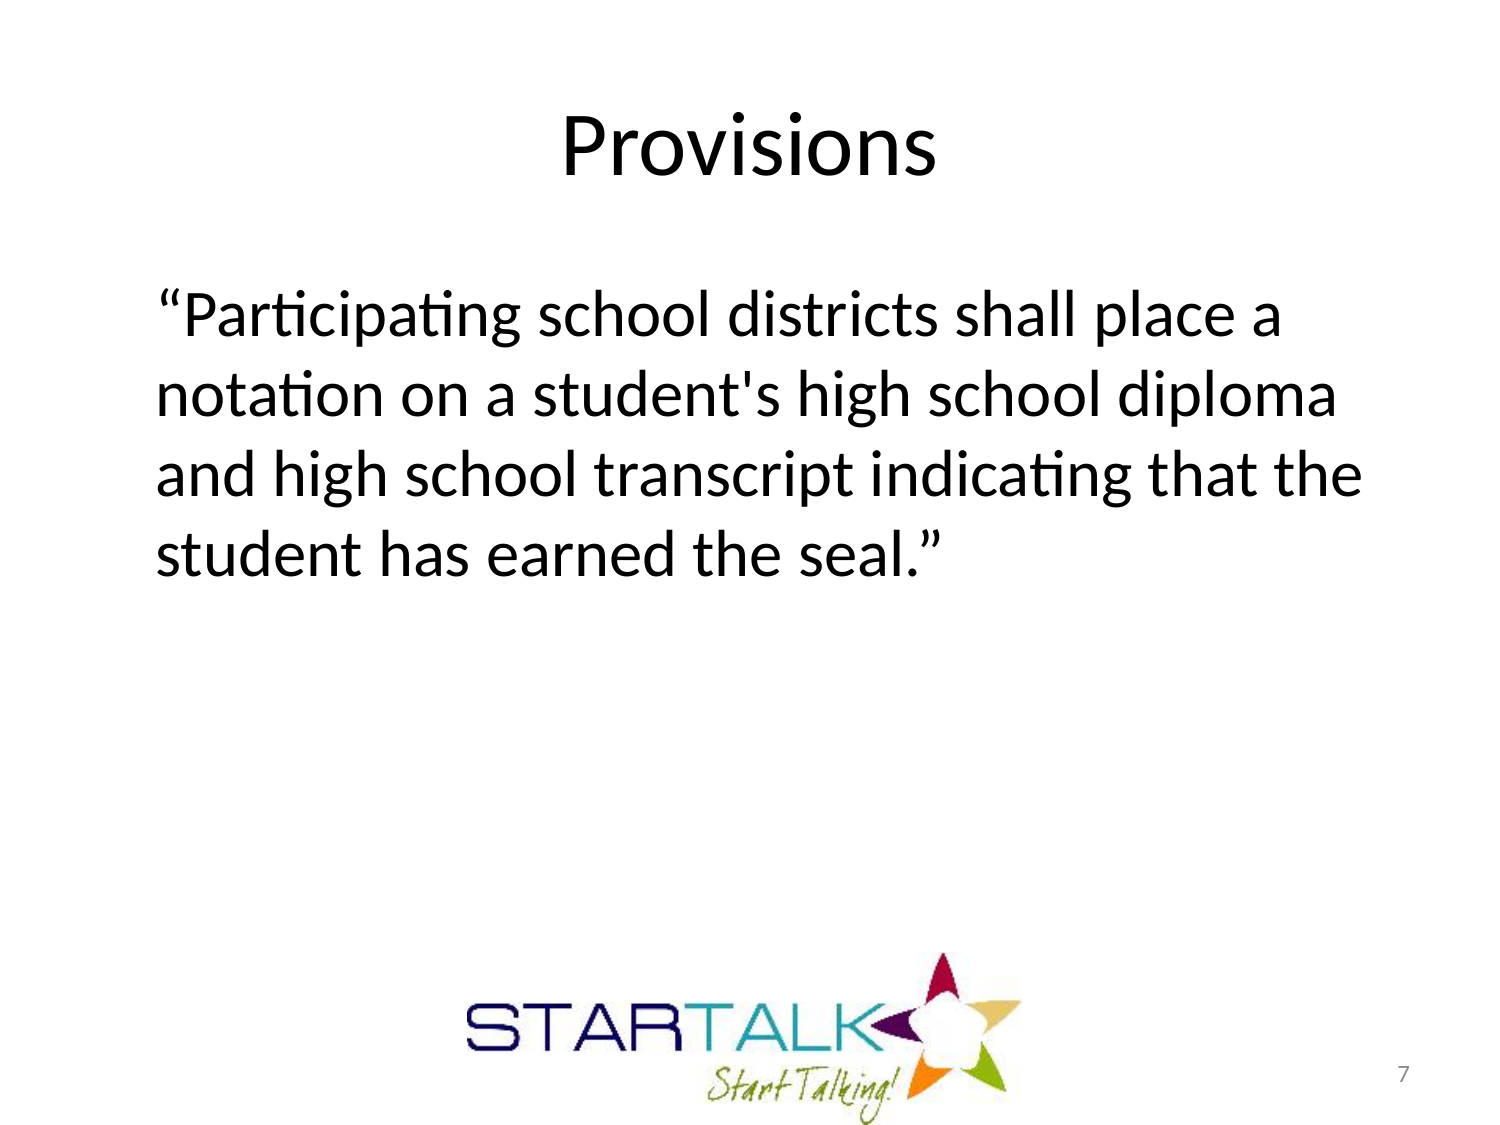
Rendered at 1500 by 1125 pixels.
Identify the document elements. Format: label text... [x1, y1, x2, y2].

list “Participating school districts shall place a notation on a student's high school diploma and high school transcript indicating that the student has earned the seal.” [75, 262, 1425, 1005]
slide_number 7 [1074, 1042, 1425, 1103]
title Provisions [75, 45, 1425, 233]
picture [467, 1005, 1022, 1125]
